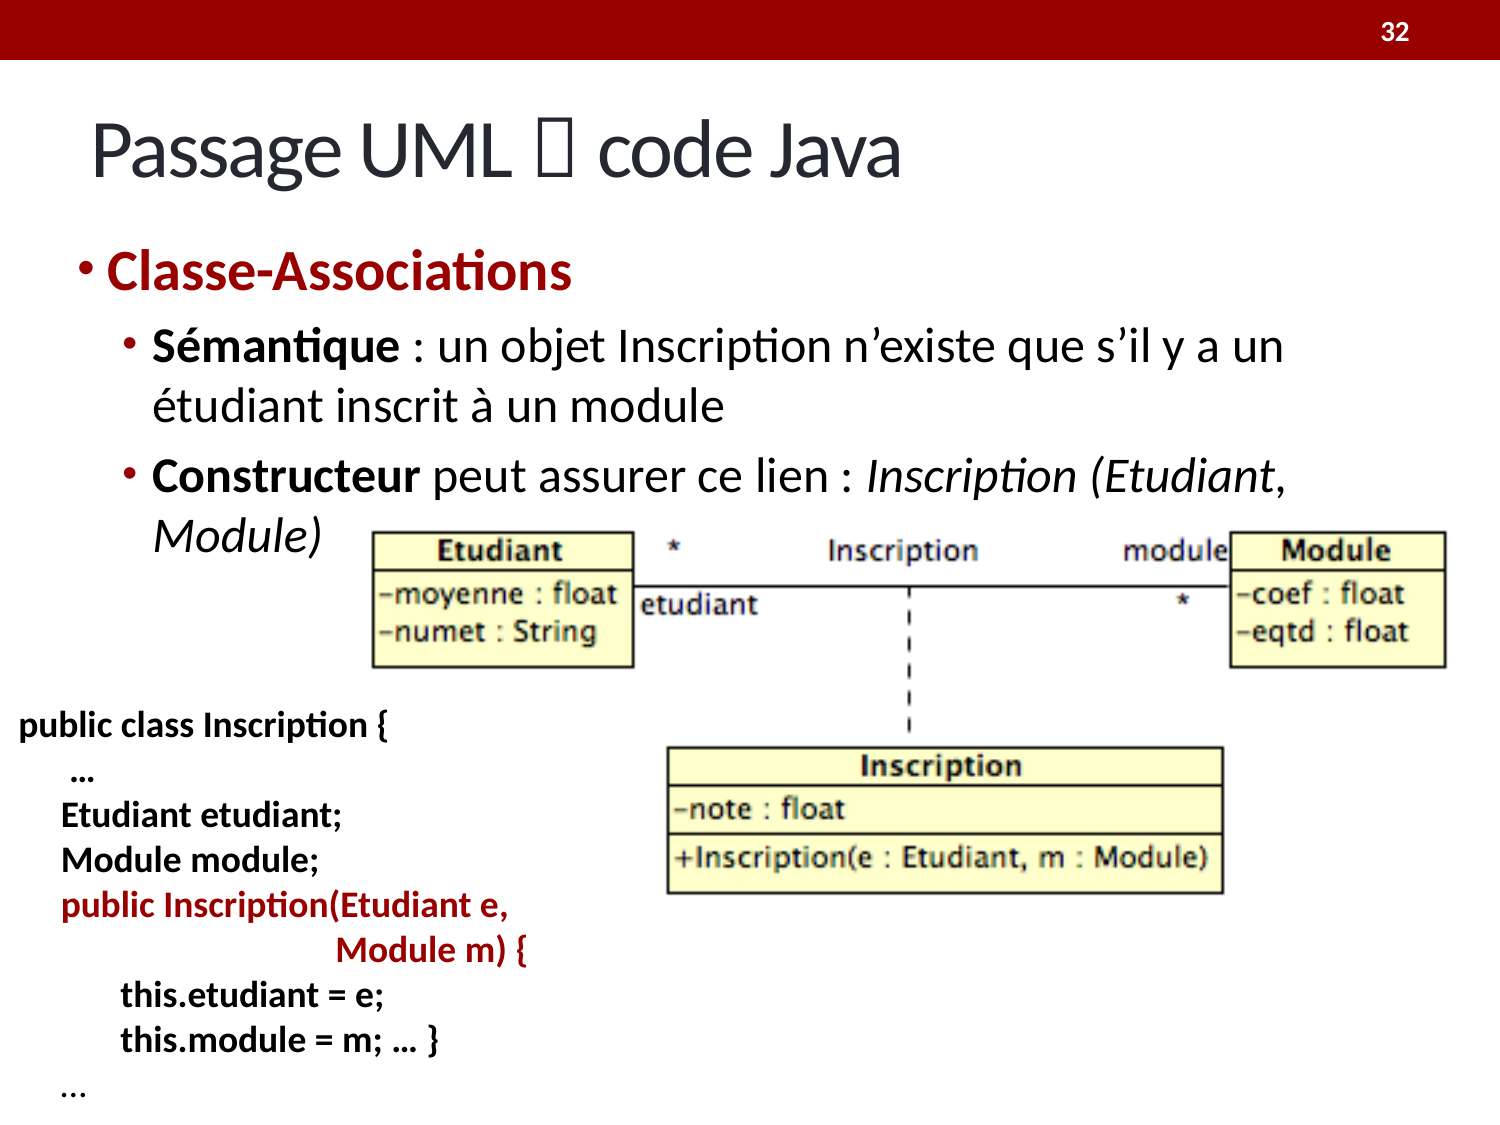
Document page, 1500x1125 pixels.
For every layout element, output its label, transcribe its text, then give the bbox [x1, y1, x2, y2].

list Classe-Associations Sémantique : un objet Inscription n’existe que s’il y a un étudiant inscrit à un module Constructeur peut assurer ce lien : Inscription (Etudiant, Module) [62, 224, 1463, 1025]
picture [362, 524, 1451, 906]
title Passage UML  code Java [75, 62, 1425, 224]
text_box public class Inscription { … Etudiant etudiant; Module module; public Inscription(Etudiant e, Module m) { this.etudiant = e; this.module = m; … } … [12, 699, 763, 1106]
slide_number 32 [1250, 3, 1425, 57]
